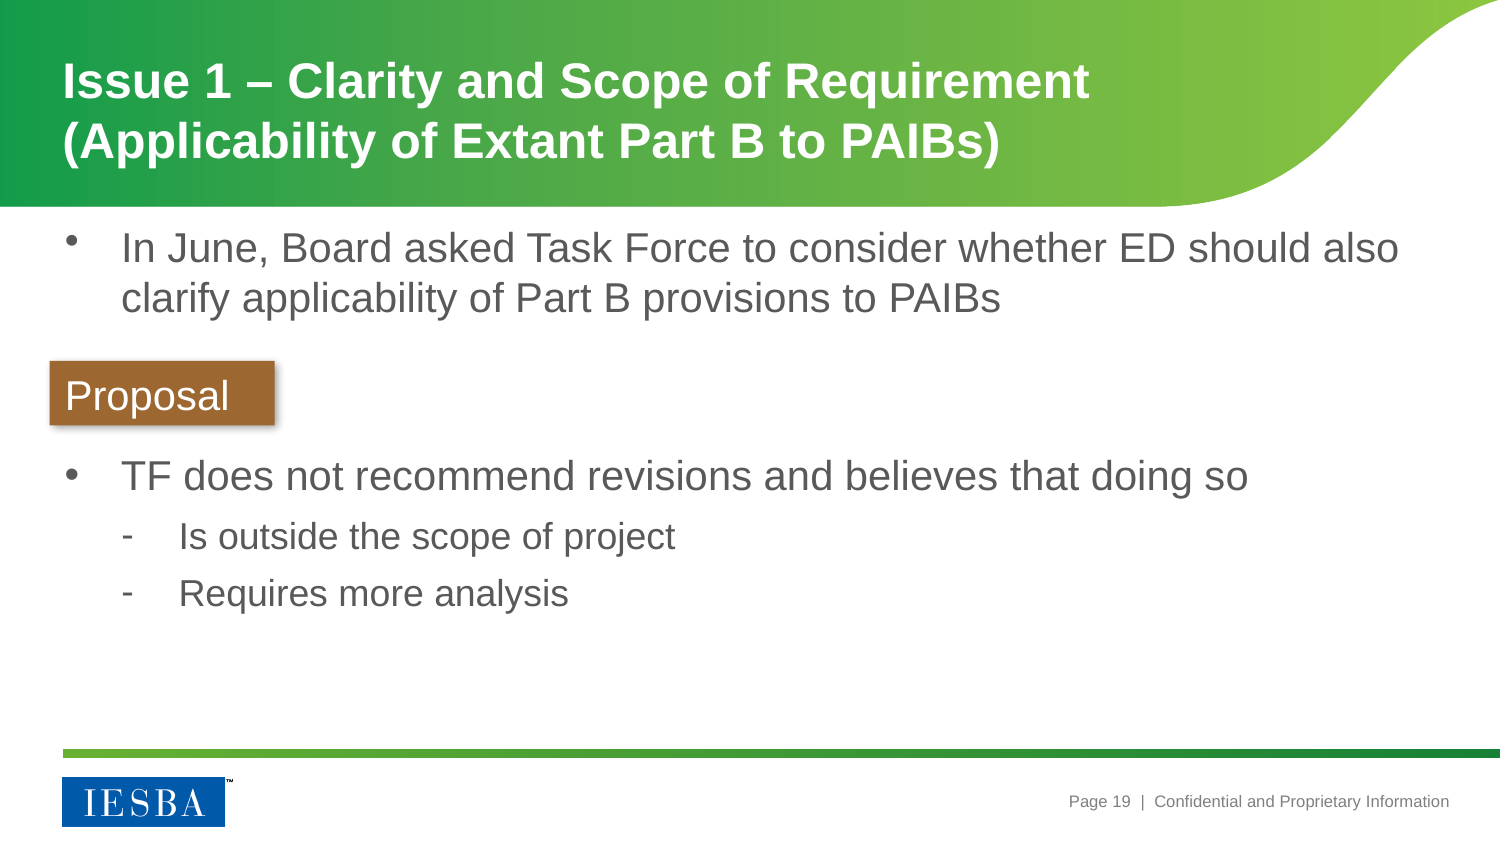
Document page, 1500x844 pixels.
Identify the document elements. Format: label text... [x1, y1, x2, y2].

picture [62, 777, 233, 827]
text_box TF does not recommend revisions and believes that doing so Is outside the scope of project Requires more analysis [49, 441, 1388, 622]
text_box Proposal [49, 360, 275, 426]
picture [0, 0, 1500, 207]
title Issue 1 – Clarity and Scope of Requirement (Applicability of Extant Part B to PAIBs) [62, 75, 1388, 142]
list In June, Board asked Task Force to consider whether ED should also clarify applicability of Part B provisions to PAIBs [49, 213, 1438, 335]
